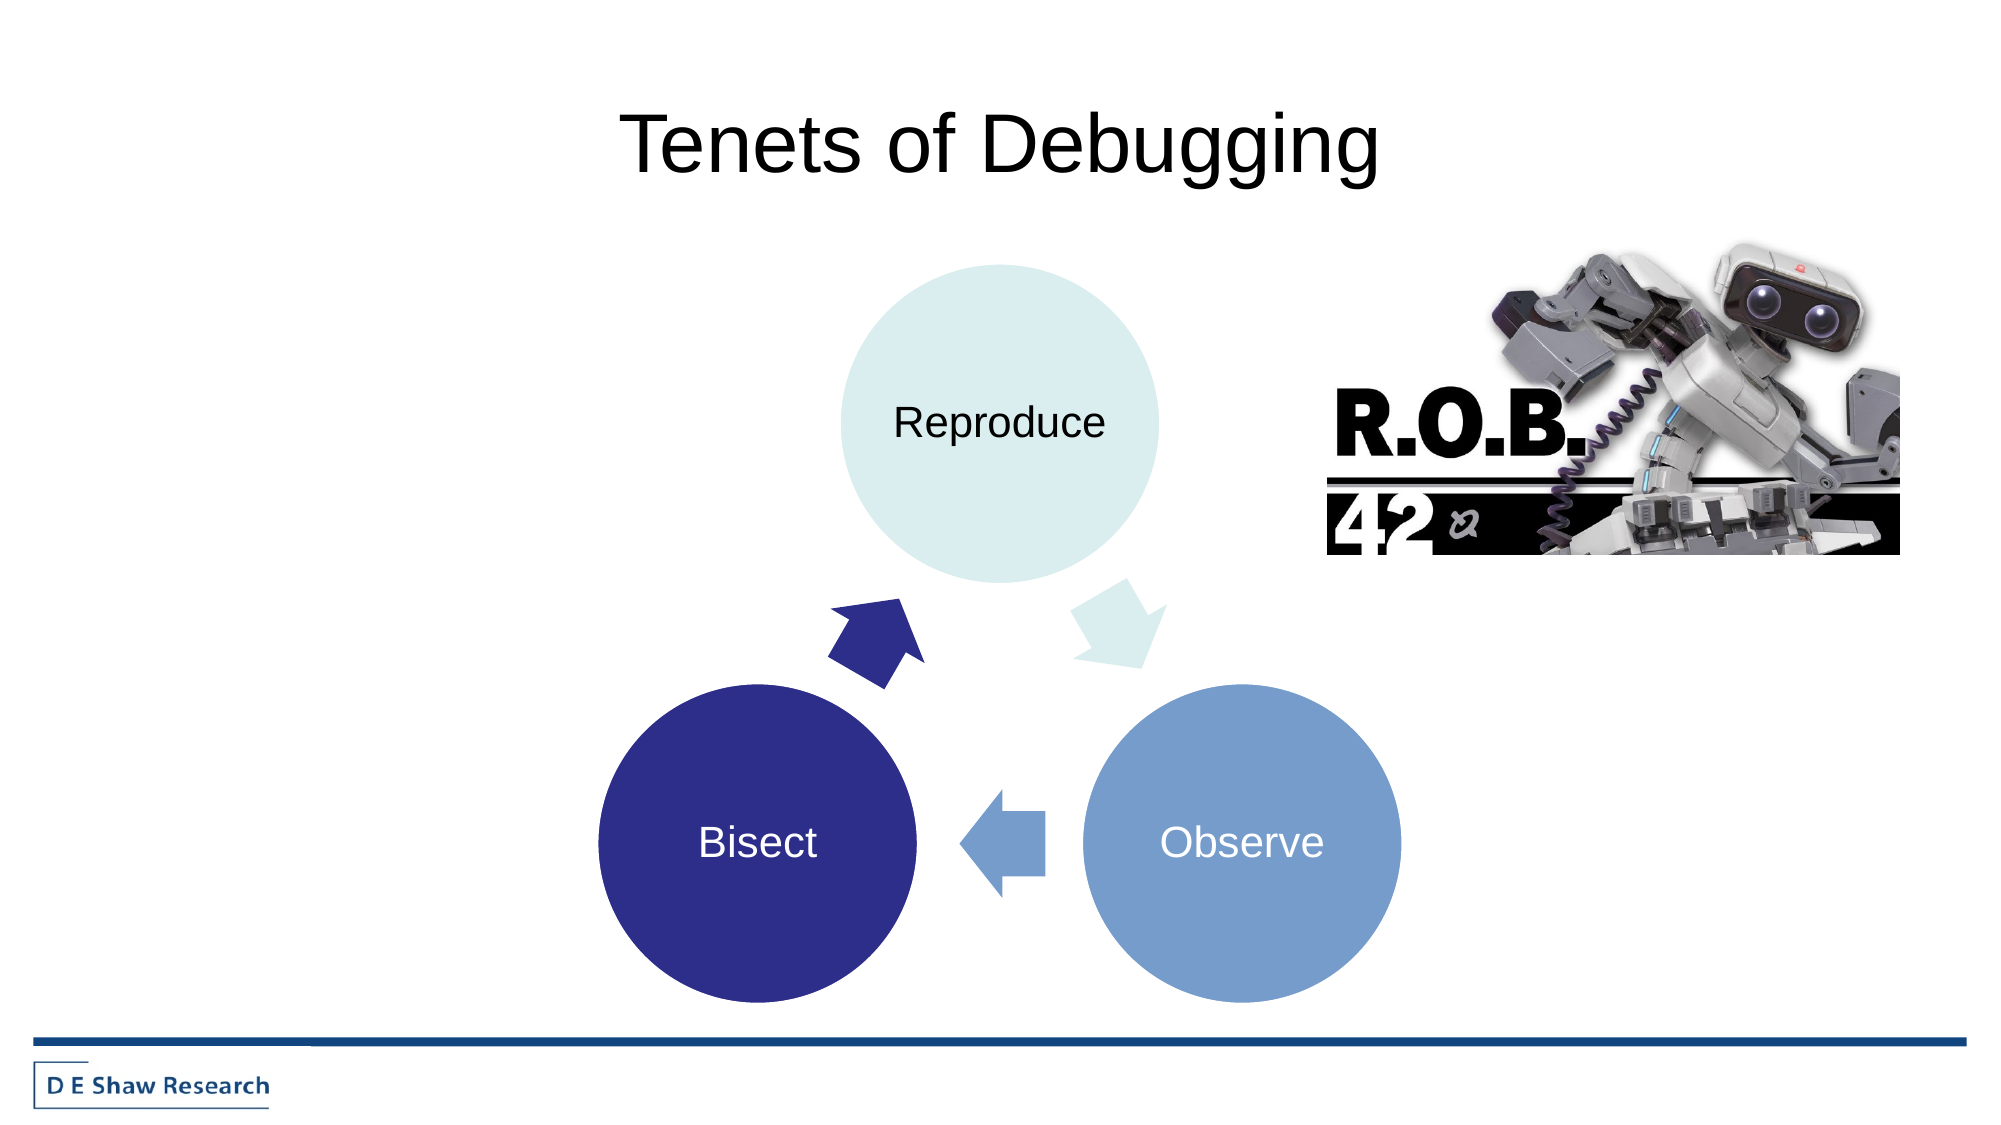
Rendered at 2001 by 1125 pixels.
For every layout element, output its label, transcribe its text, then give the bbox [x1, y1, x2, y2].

picture [1327, 232, 1901, 555]
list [99, 262, 1901, 1006]
picture [10, 1046, 311, 1123]
title Tenets of Debugging [99, 45, 1900, 233]
